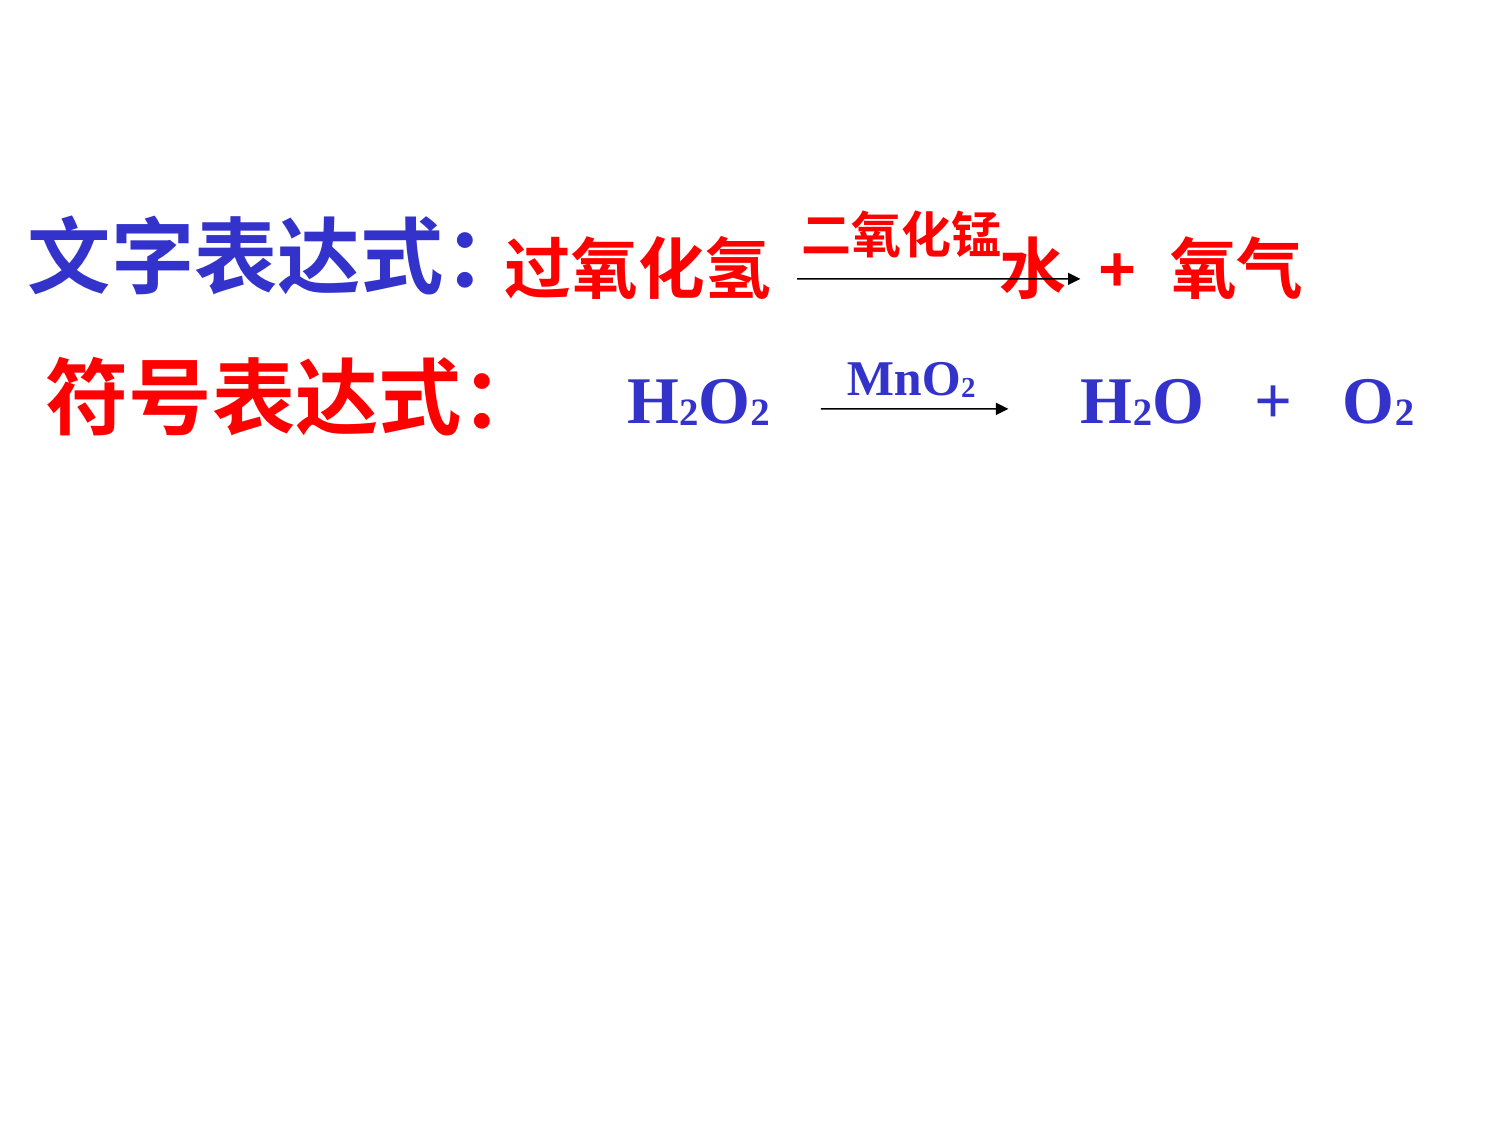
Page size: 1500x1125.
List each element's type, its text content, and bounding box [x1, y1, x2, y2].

text_box 二氧化锰 [726, 196, 1077, 272]
text_box 符号表达式： [0, 338, 591, 453]
text_box 过氧化氢 水 + 氧气 [490, 219, 1428, 315]
text_box H2O2 H2O + O2 [591, 349, 1500, 445]
text_box 文字表达式： [0, 196, 556, 312]
text_box [797, 272, 1081, 286]
text_box MnO2 [773, 337, 1049, 413]
